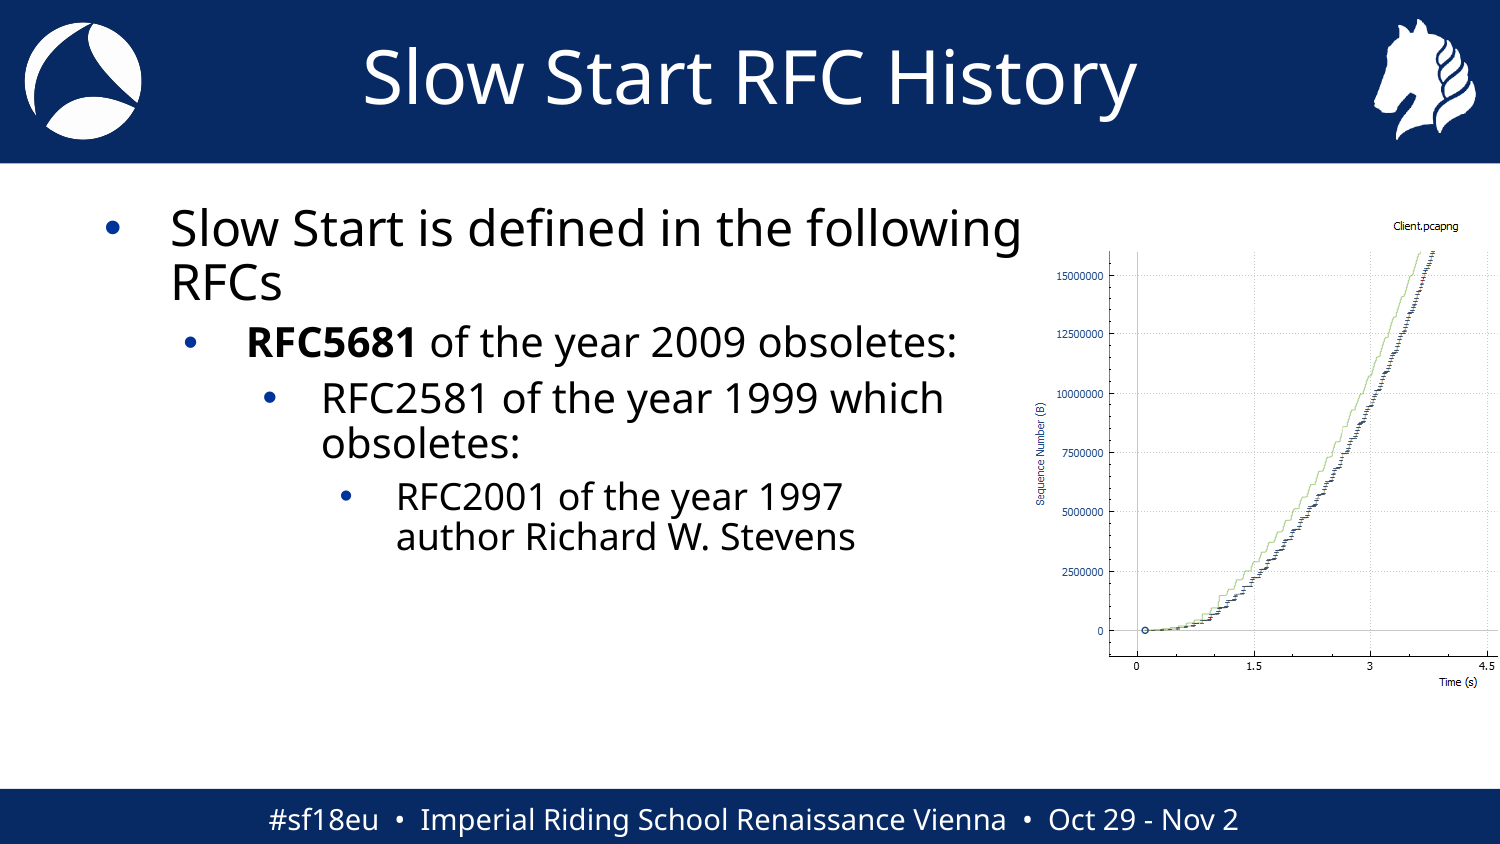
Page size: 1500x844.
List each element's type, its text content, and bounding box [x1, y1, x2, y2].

list Slow Start is defined in the following RFCs RFC5681 of the year 2009 obsoletes: RFC2581 of the year 1999 which obsoletes: RFC2001 of the year 1997 author Richard W. Stevens [80, 195, 1054, 754]
title Slow Start RFC History [188, 0, 1312, 161]
picture [1361, 8, 1489, 151]
picture [24, 22, 142, 140]
picture [1032, 211, 1499, 691]
